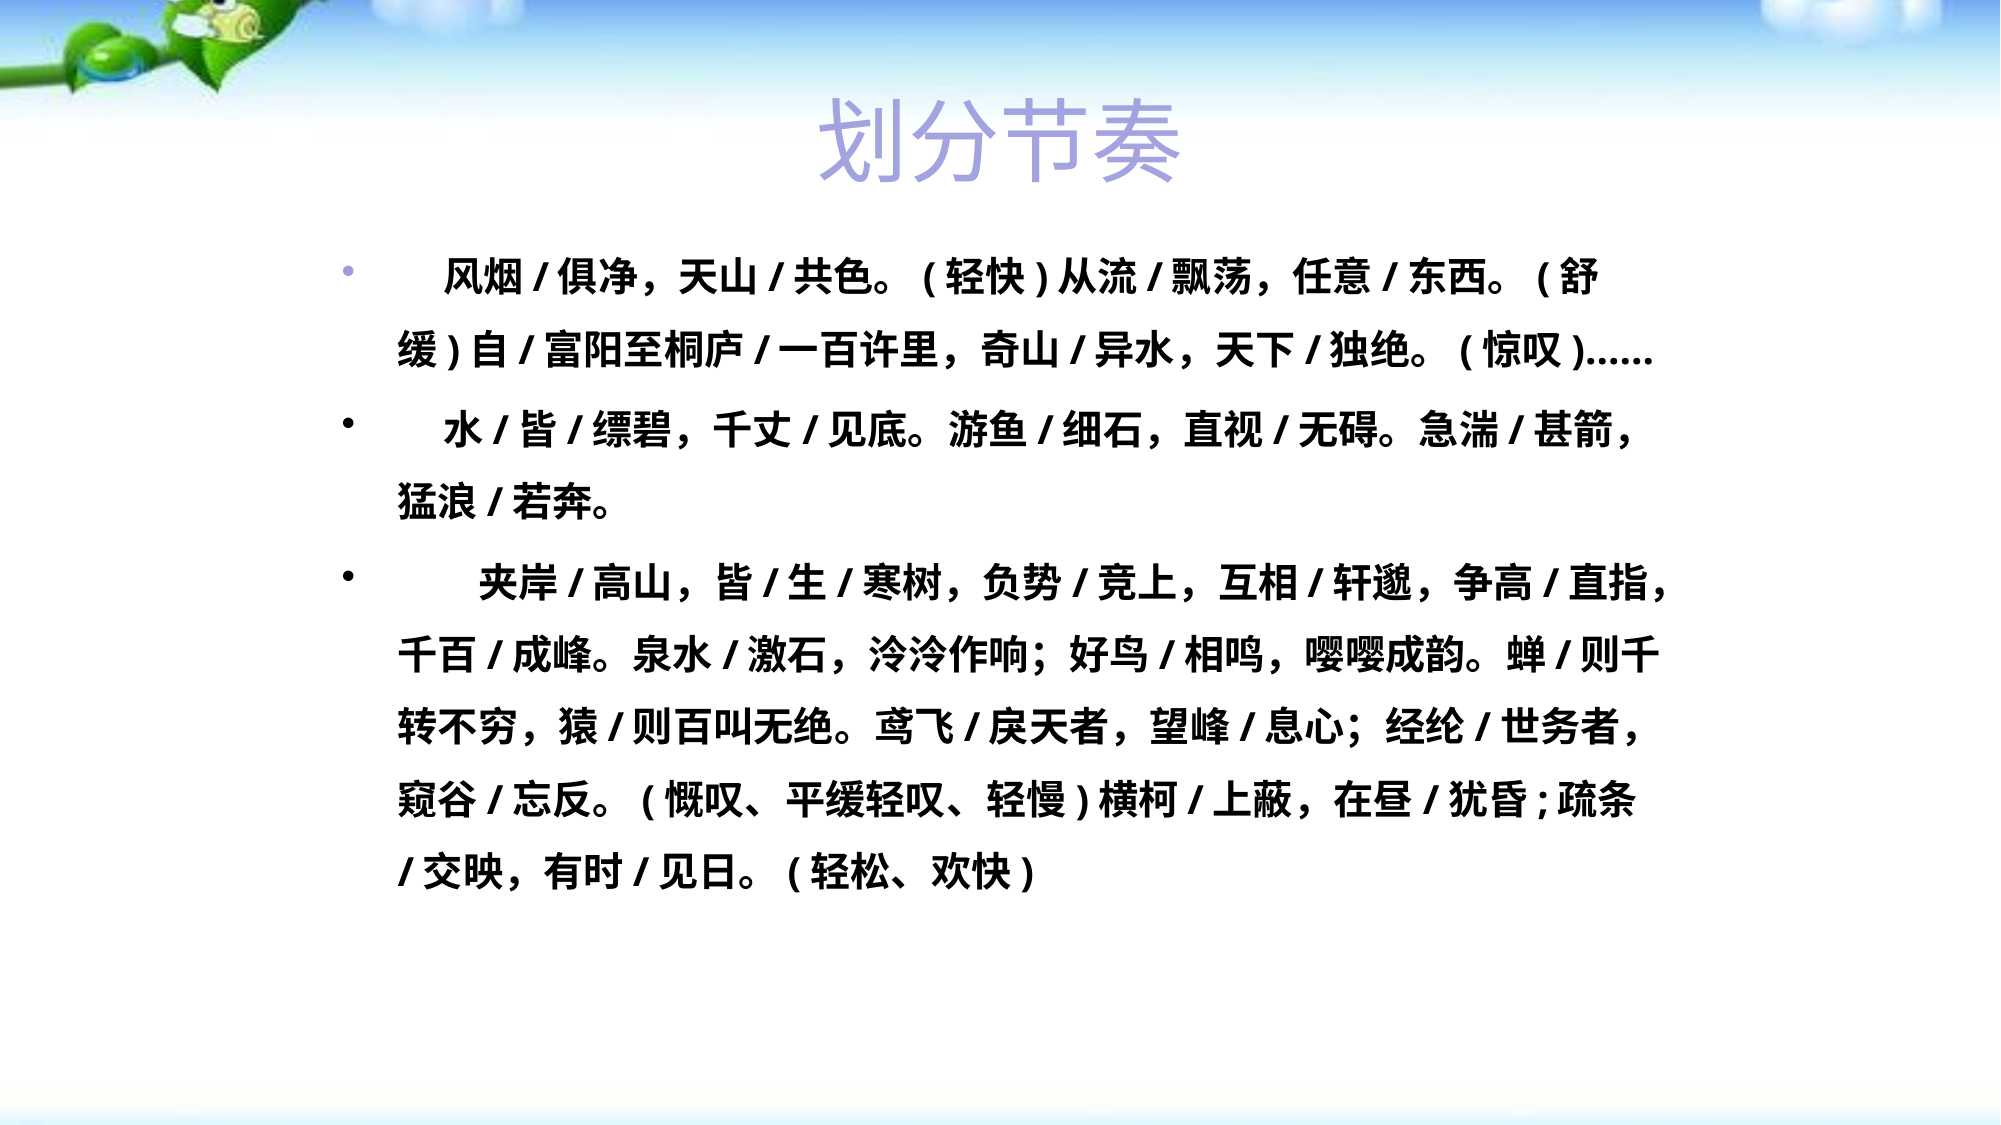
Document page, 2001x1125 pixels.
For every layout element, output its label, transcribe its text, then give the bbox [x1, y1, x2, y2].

title 划分节奏 [99, 45, 1900, 233]
list 风烟/俱净，天山/共色。(轻快)从流/飘荡，任意/东西。(舒缓)自/富阳至桐庐/一百许里，奇山/异水，天下/独绝。(惊叹)...... 水/皆/缥碧，千丈/见底。游鱼/细石，直视/无碍。急湍/甚箭，猛浪/若奔。 夹岸/高山，皆/生/寒树，负势/竞上，互相/轩邈，争高/直指，千百/成峰。泉水/激石，泠泠作响；好鸟/相鸣，嘤嘤成韵。蝉/则千转不穷，猿/则百叫无绝。鸢飞/戾天者，望峰/息心；经纶/世务者，窥谷/忘反。(慨叹、平缓轻叹、轻慢)横柯/上蔽，在昼/犹昏;疏条/交映，有时/见日。(轻松、欢快) [326, 219, 1677, 963]
picture [0, 0, 2001, 1125]
